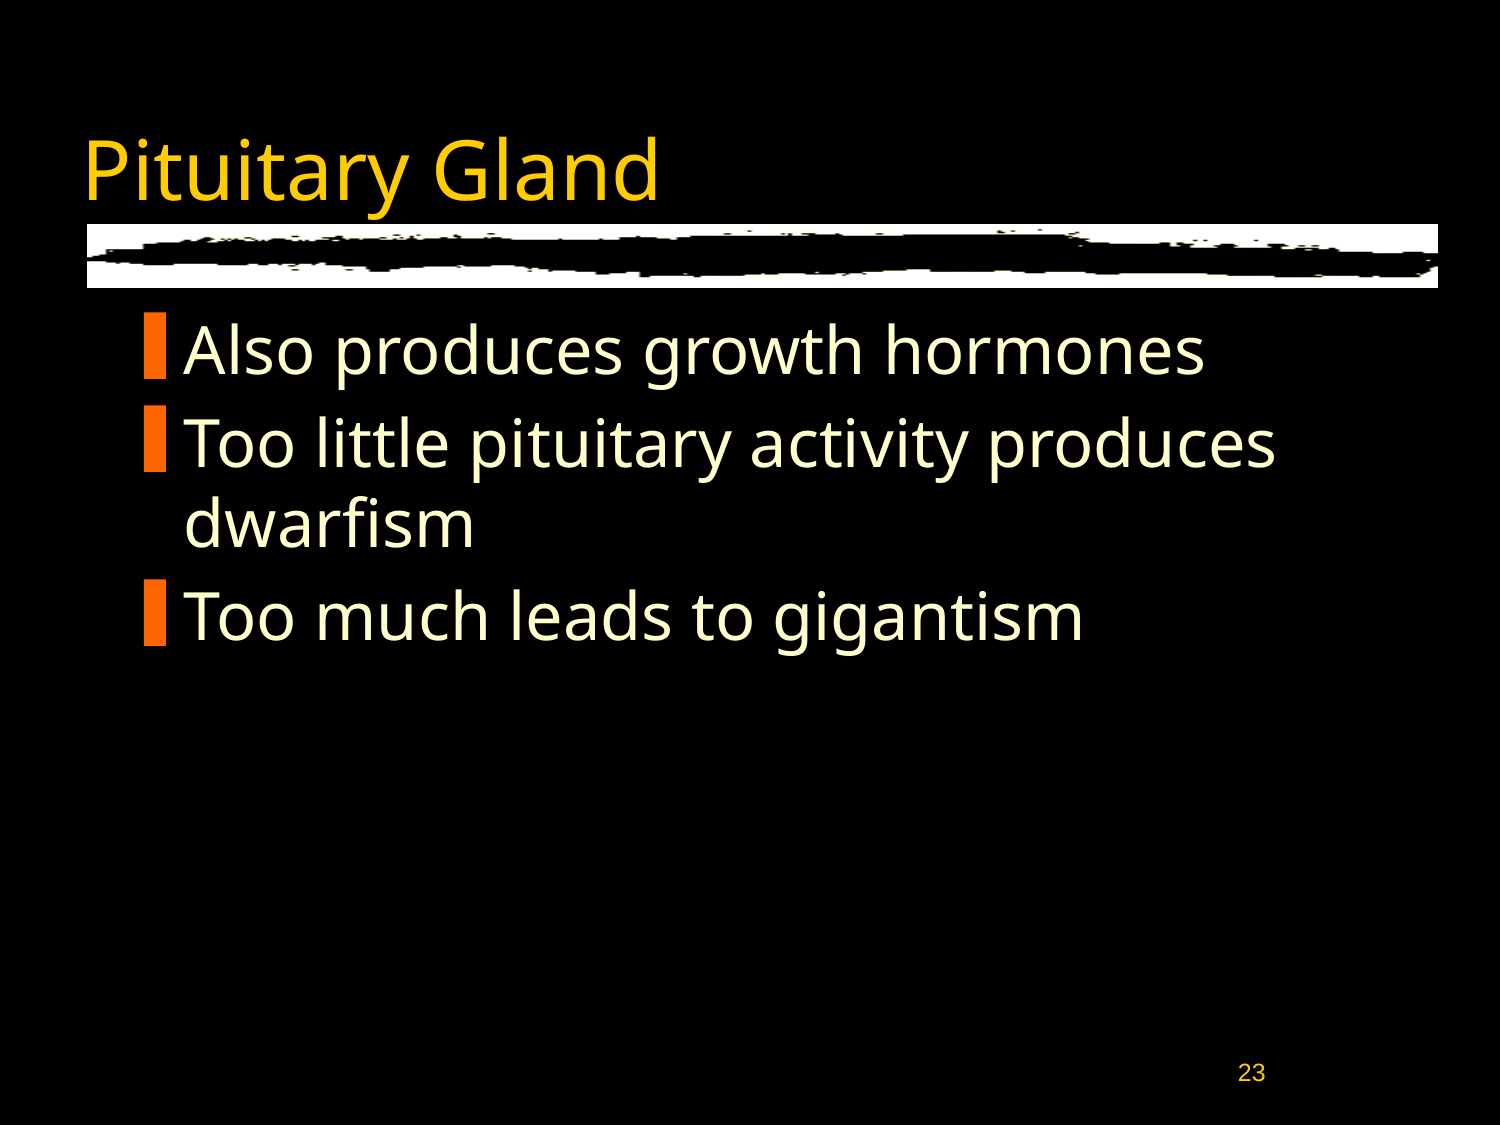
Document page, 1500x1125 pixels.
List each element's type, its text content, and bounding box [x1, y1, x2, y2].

list Also produces growth hormones Too little pituitary activity produces dwarfism Too much leads to gigantism [112, 299, 1401, 985]
title Pituitary Gland [66, 37, 1342, 226]
